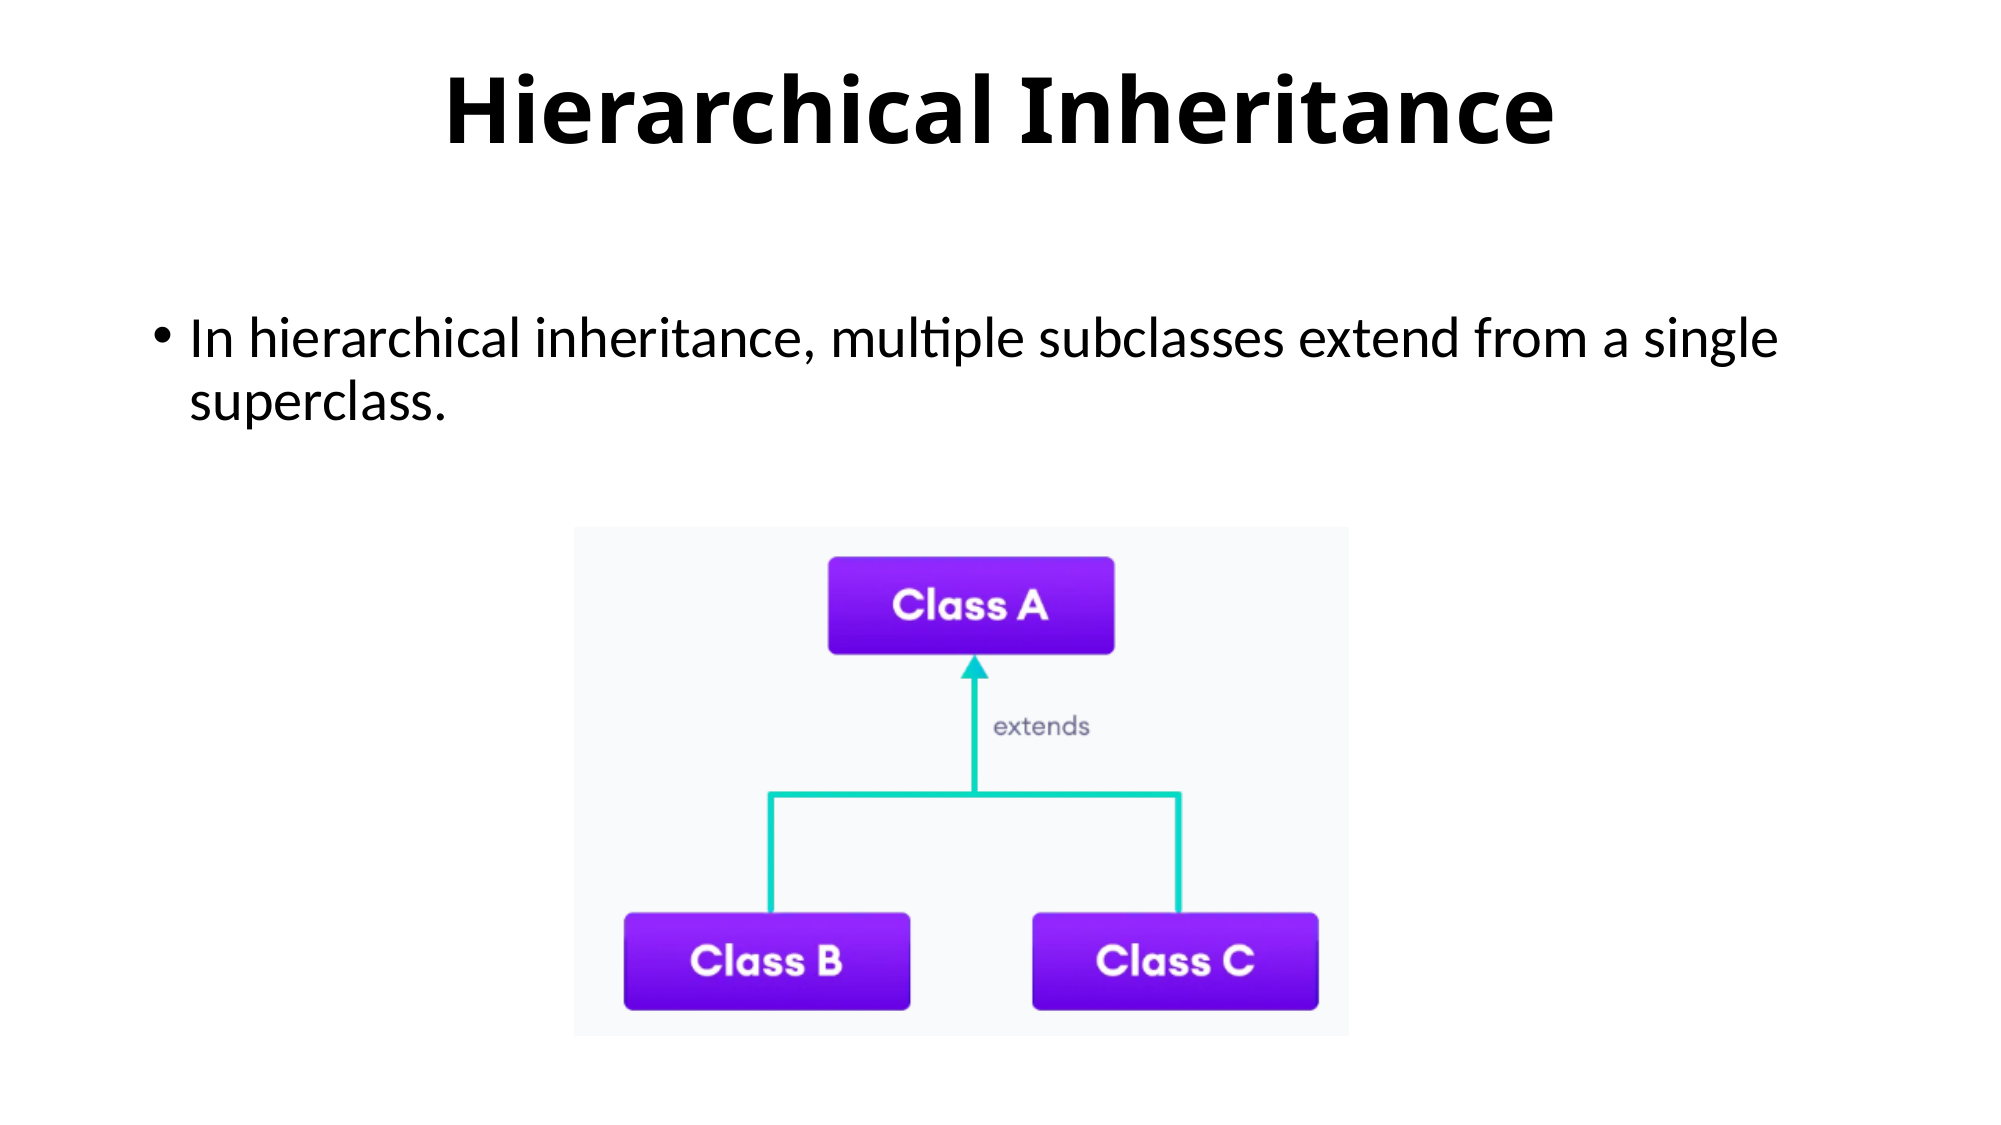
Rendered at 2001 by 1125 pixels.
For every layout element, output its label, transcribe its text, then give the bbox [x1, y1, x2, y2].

list In hierarchical inheritance, multiple subclasses extend from a single superclass. [137, 299, 1863, 1014]
picture [574, 527, 1349, 1036]
title Hierarchical Inheritance [137, 59, 1863, 278]
